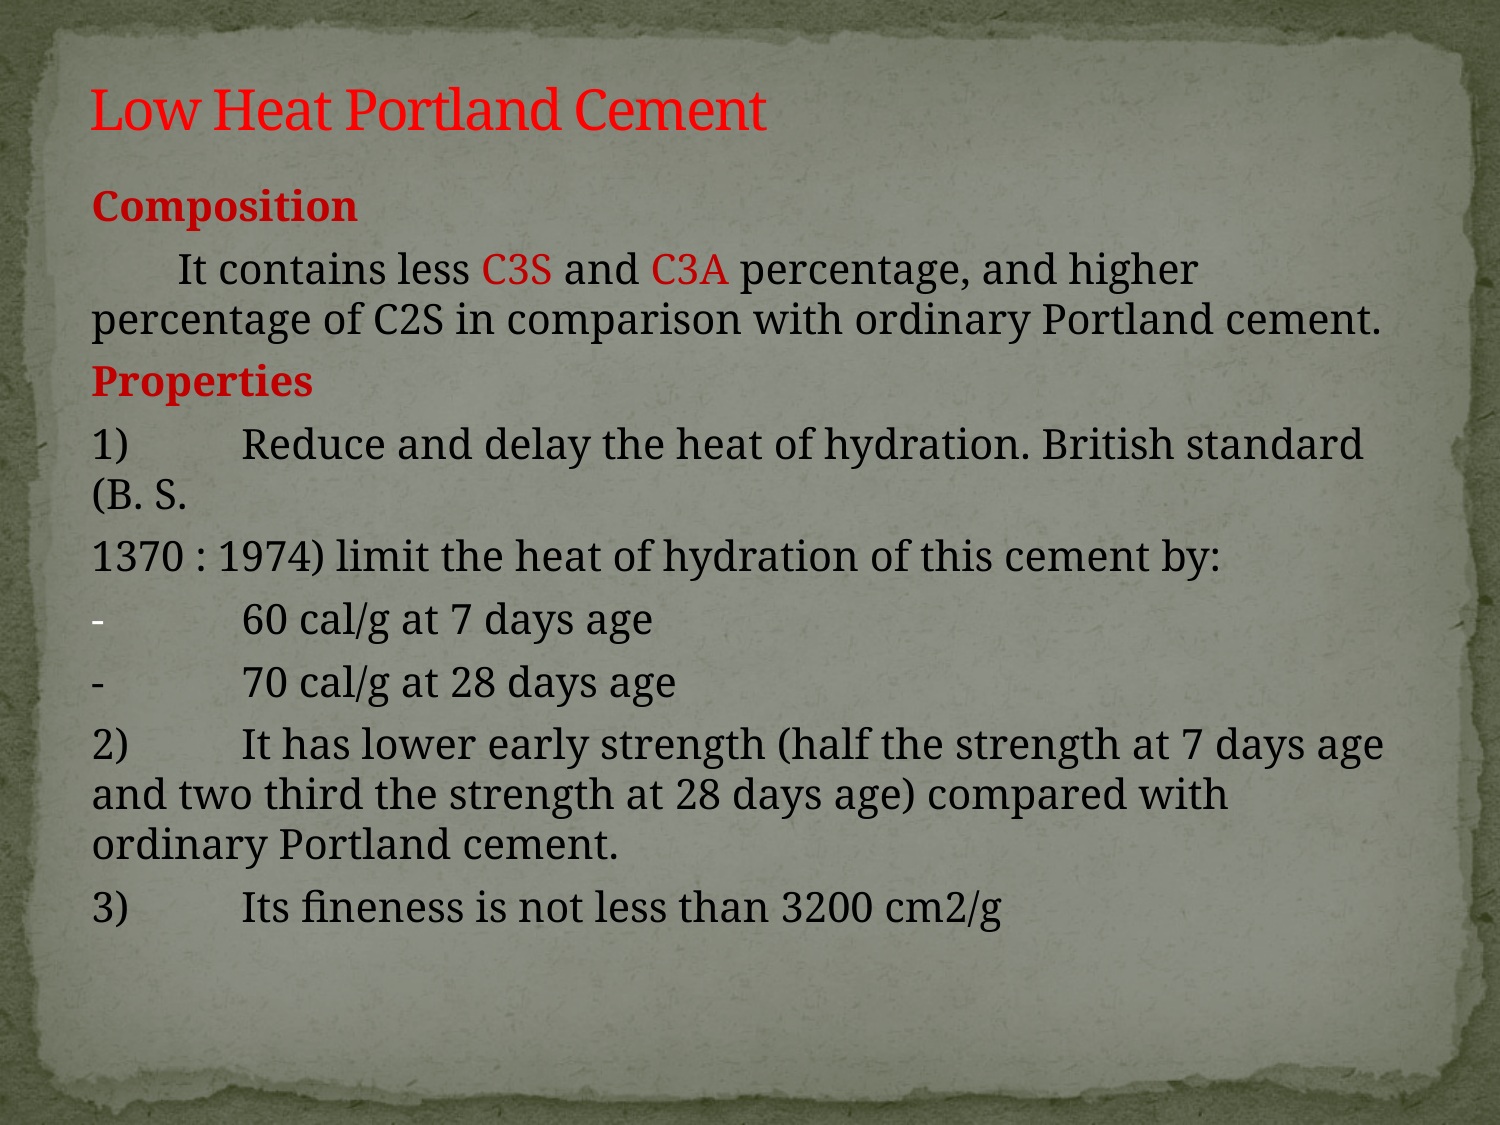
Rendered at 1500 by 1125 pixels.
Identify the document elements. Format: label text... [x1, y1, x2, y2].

title Low Heat Portland Cement [74, 66, 1425, 150]
list Composition It contains less C3S and C3A percentage, and higher percentage of C2S in comparison with ordinary Portland cement. Properties 1) Reduce and delay the heat of hydration. British standard (B. S. 1370 : 1974) limit the heat of hydration of this cement by: - 60 cal/g at 7 days age - 70 cal/g at 28 days age 2) It has lower early strength (half the strength at 7 days age and two third the strength at 28 days age) compared with ordinary Portland cement. 3) Its fineness is not less than 3200 cm2/g [76, 172, 1427, 1012]
